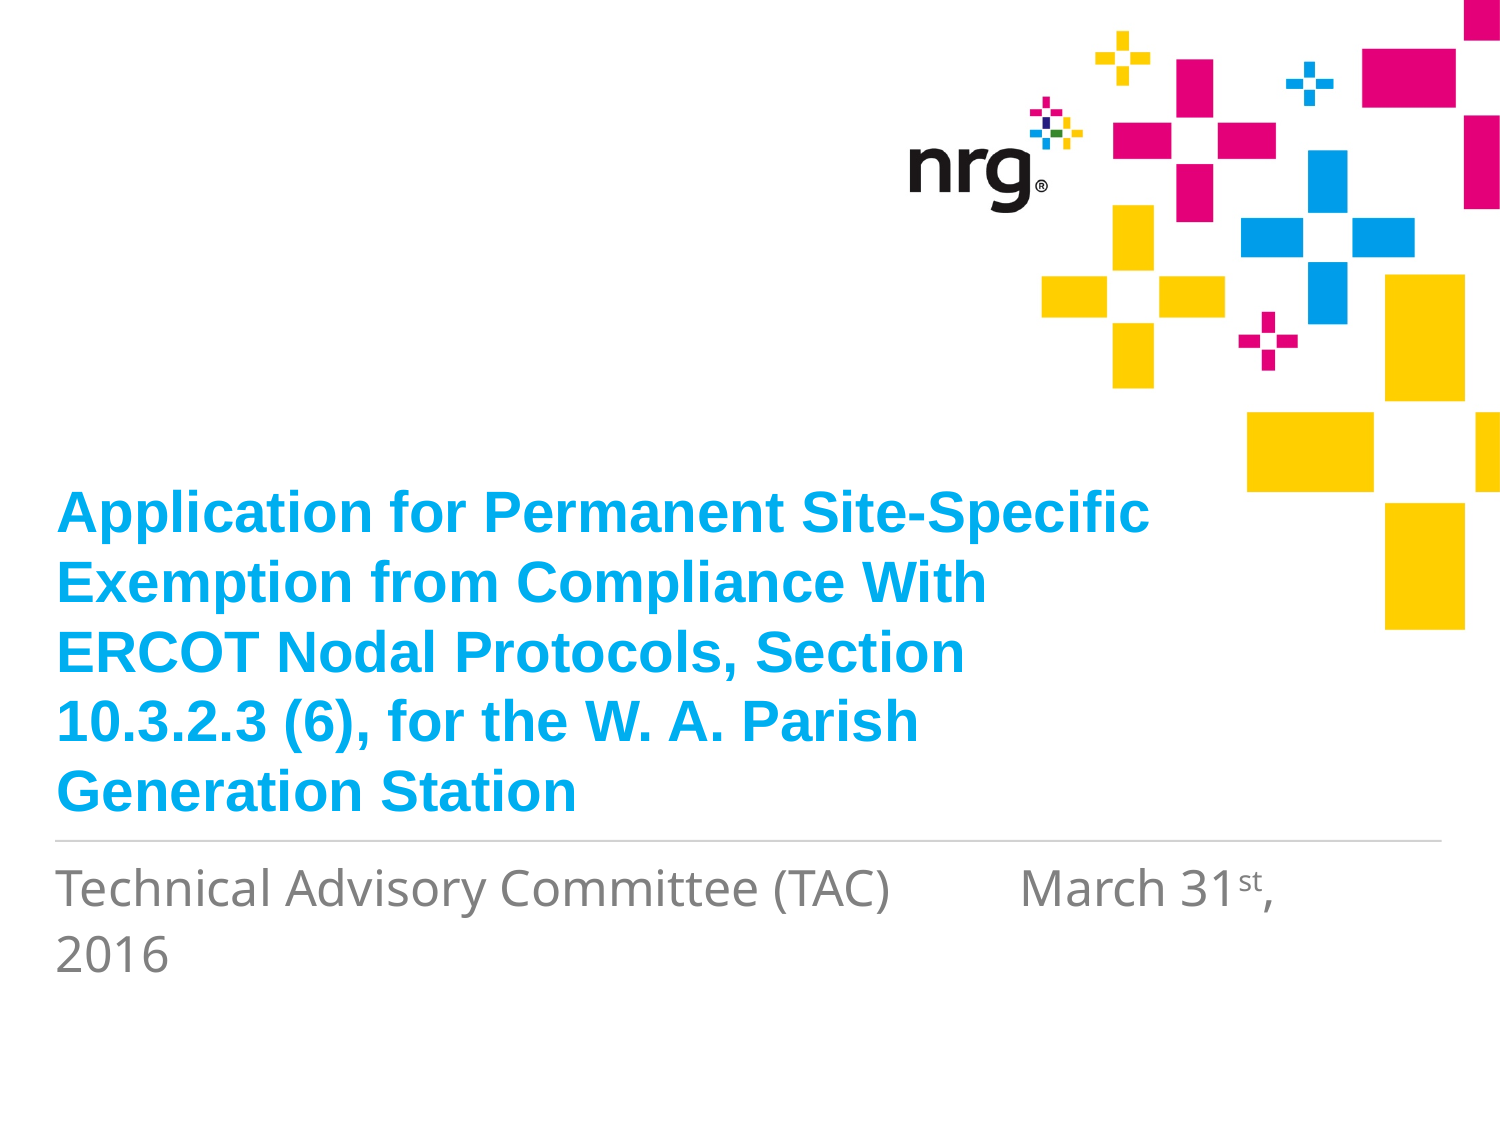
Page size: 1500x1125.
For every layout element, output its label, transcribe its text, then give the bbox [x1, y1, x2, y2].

list Technical Advisory Committee (TAC) March 31st, 2016 [40, 842, 1296, 962]
subtitle Application for Permanent Site-Specific Exemption from Compliance With ERCOT Nodal Protocols, Section 10.3.2.3 (6), for the W. A. Parish Generation Station [41, 704, 1194, 831]
picture [0, 0, 1500, 1125]
